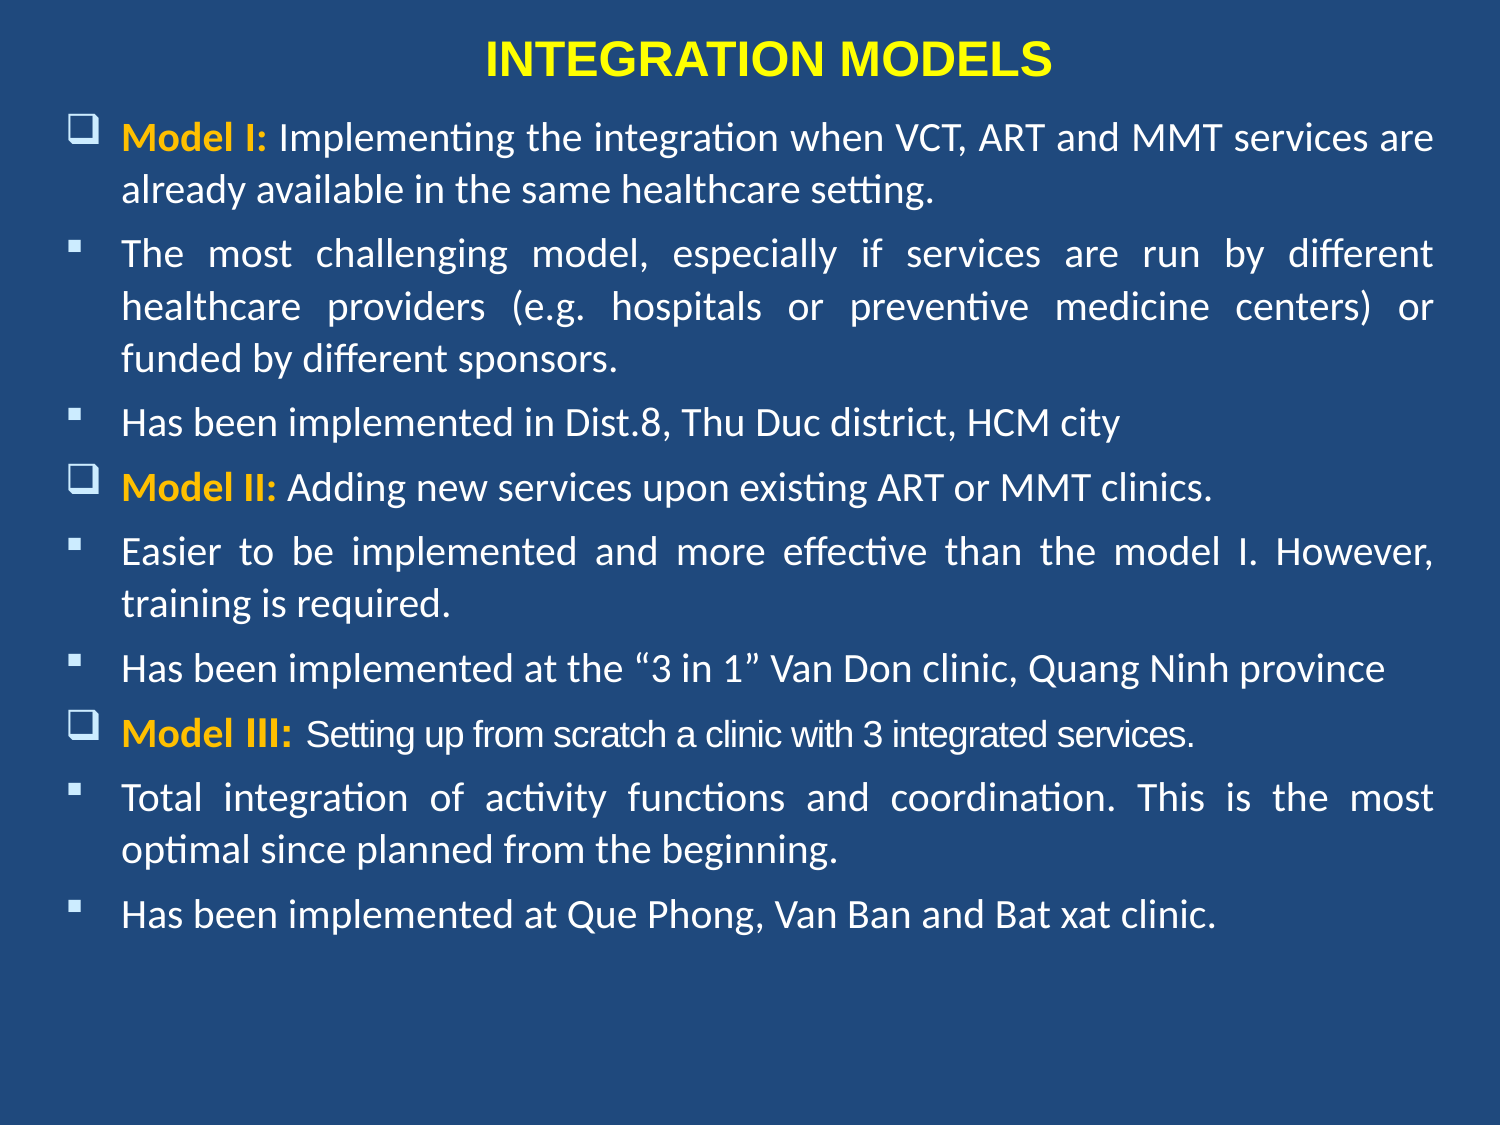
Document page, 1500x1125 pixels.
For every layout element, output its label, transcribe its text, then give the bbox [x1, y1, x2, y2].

list Model I: Implementing the integration when VCT, ART and MMT services are already available in the same healthcare setting. The most challenging model, especially if services are run by different healthcare providers (e.g. hospitals or preventive medicine centers) or funded by different sponsors. Has been implemented in Dist.8, Thu Duc district, HCM city Model II: Adding new services upon existing ART or MMT clinics. Easier to be implemented and more effective than the model I. However, training is required. Has been implemented at the “3 in 1” Van Don clinic, Quang Ninh province Model III: Setting up from scratch a clinic with 3 integrated services. Total integration of activity functions and coordination. This is the most optimal since planned from the beginning. Has been implemented at Que Phong, Van Ban and Bat xat clinic. [49, 99, 1451, 1084]
text_box INTEGRATION MODELS [52, 12, 1500, 100]
